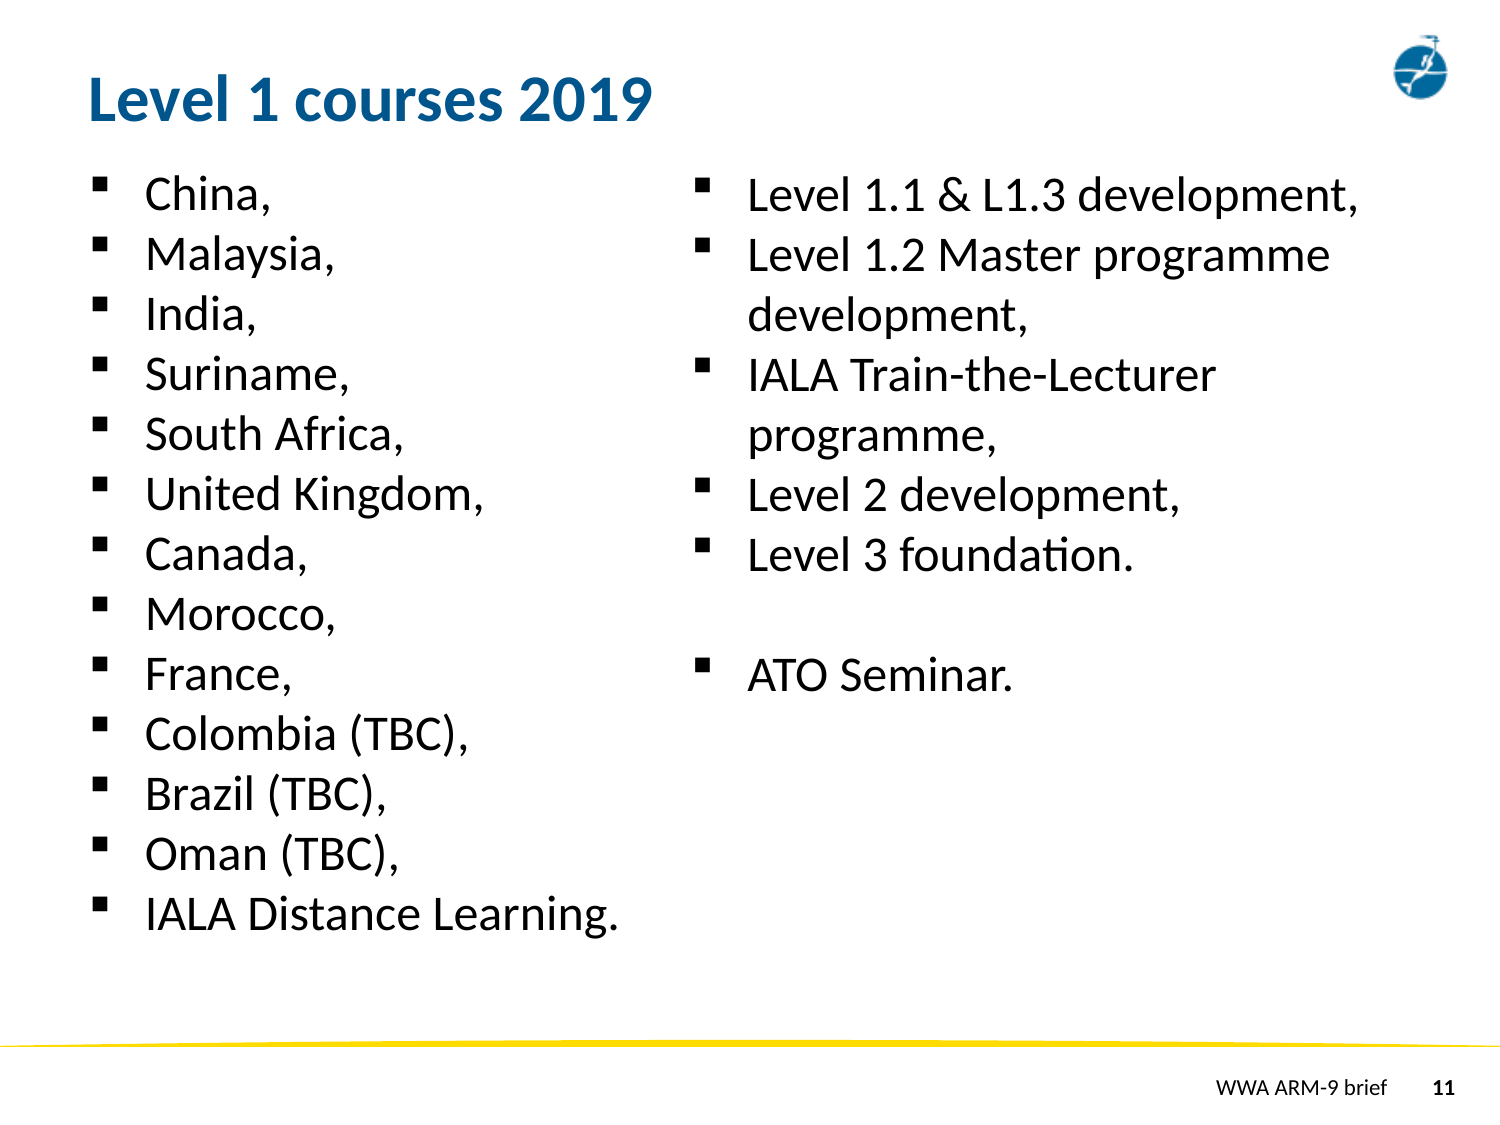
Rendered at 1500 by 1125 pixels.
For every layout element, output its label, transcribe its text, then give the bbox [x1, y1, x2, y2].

footer WWA ARM-9 brief [466, 1046, 1388, 1125]
text_box Level 1.1 & L1.3 development, Level 1.2 Master programme development, IALA Train-the-Lecturer programme, Level 2 development, Level 3 foundation. ATO Seminar. [690, 161, 1406, 900]
list China, Malaysia, India, Suriname, South Africa, United Kingdom, Canada, Morocco, France, Colombia (TBC), Brazil (TBC), Oman (TBC), IALA Distance Learning. [88, 160, 650, 900]
slide_number 11 [1388, 1046, 1500, 1125]
text_box Level 1 courses 2019 [88, 57, 765, 135]
